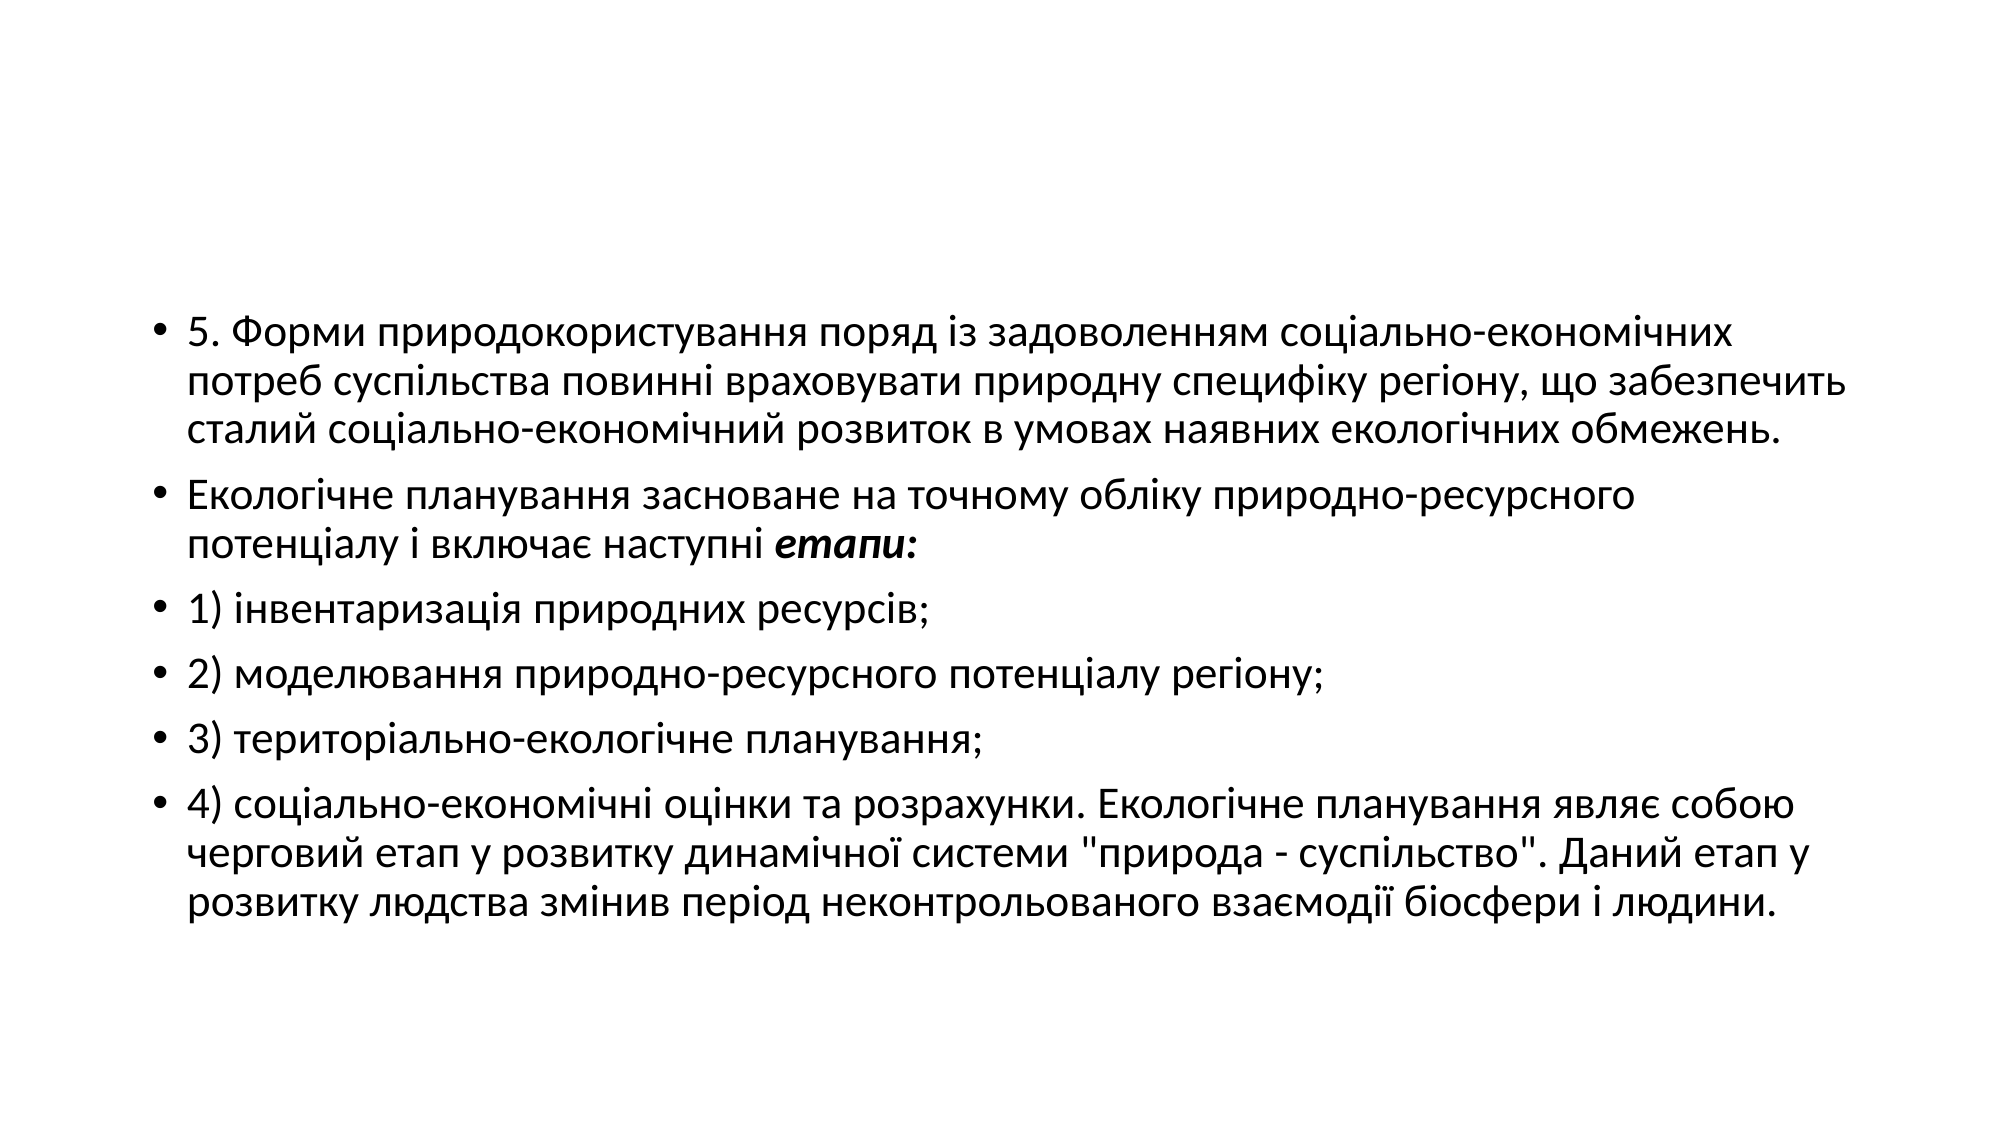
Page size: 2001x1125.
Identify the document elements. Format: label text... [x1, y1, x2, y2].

list 5. Форми природокористування поряд із задоволенням соціально-економічних потреб суспільства повинні враховувати природну специфіку регіону, що забезпечить сталий соціально-економічний розвиток в умовах наявних екологічних обмежень. Екологічне планування засноване на точному обліку природно-ресурсного потенціалу і включає наступні етапи: 1) інвентаризація природних ресурсів; 2) моделювання природно-ресурсного потенціалу регіону; 3) територіально-екологічне планування; 4) соціально-економічні оцінки та розрахунки. Екологічне планування являє собою черговий етап у розвитку динамічної системи "природа - суспільство". Даний етап у розвитку людства змінив період неконтрольованого взаємодії біосфери і людини. [137, 299, 1863, 1014]
